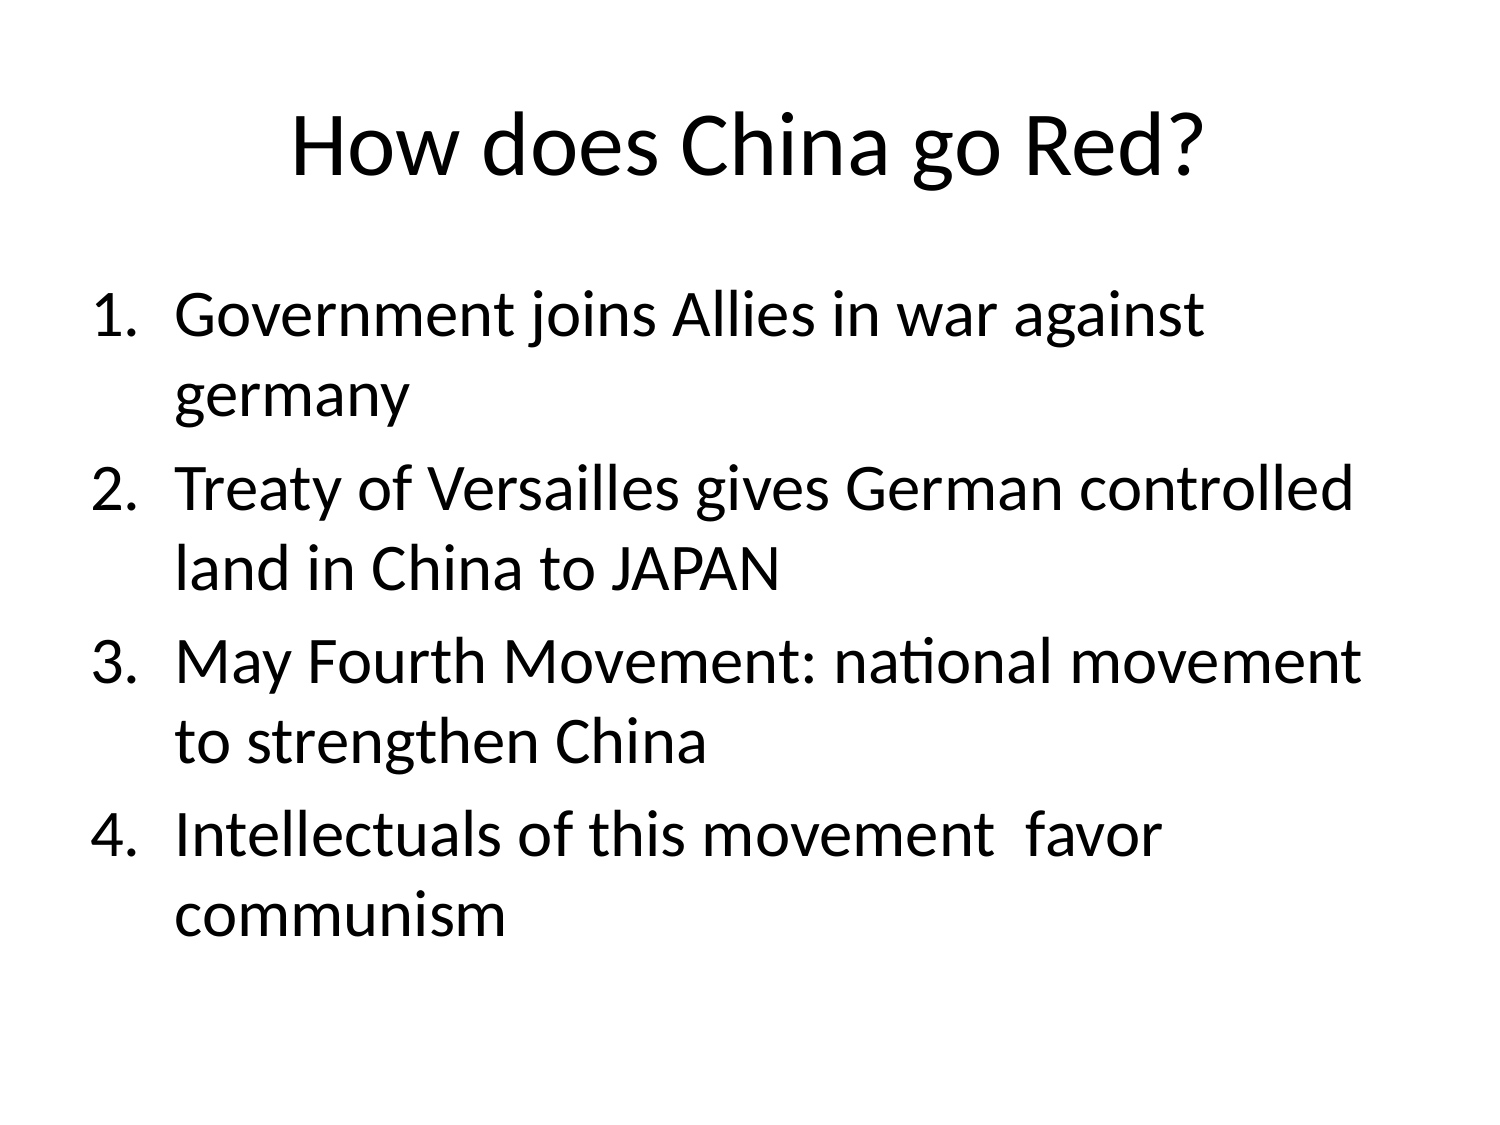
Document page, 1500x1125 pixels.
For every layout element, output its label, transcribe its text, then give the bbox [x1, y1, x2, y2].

list Government joins Allies in war against germany Treaty of Versailles gives German controlled land in China to JAPAN May Fourth Movement: national movement to strengthen China Intellectuals of this movement favor communism [75, 262, 1425, 1005]
title How does China go Red? [75, 45, 1425, 233]
